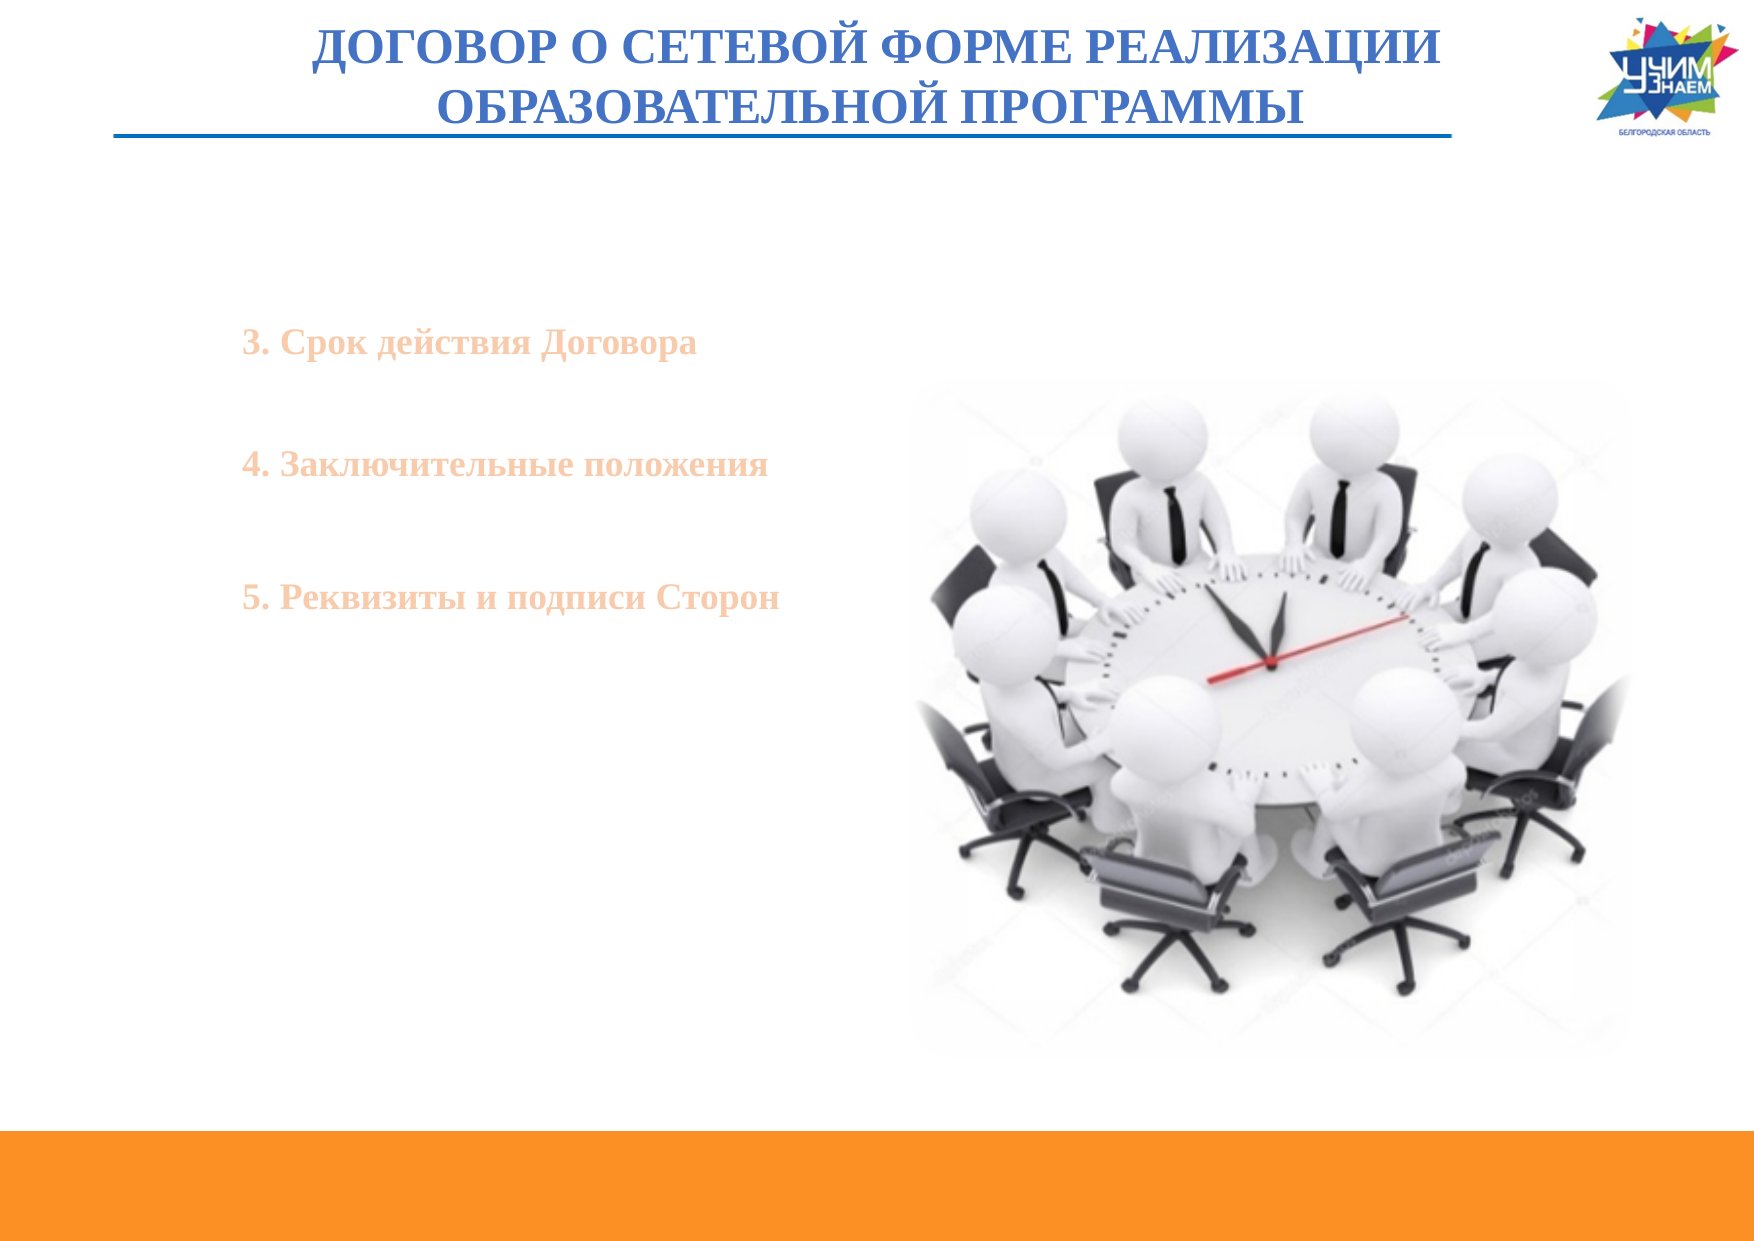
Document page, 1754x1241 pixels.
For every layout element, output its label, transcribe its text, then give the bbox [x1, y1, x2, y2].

picture [1596, 0, 1739, 143]
text_box 3. Срок действия Договора [227, 309, 1106, 370]
text_box ДОГОВОР О СЕТЕВОЙ ФОРМЕ РЕАЛИЗАЦИИ ОБРАЗОВАТЕЛЬНОЙ ПРОГРАММЫ [280, 6, 1474, 142]
picture [113, 134, 1453, 138]
text_box [0, 1131, 1754, 1241]
picture [901, 370, 1641, 1067]
text_box 4. Заключительные положения [227, 431, 901, 491]
text_box 5. Реквизиты и подписи Сторон [227, 564, 901, 625]
